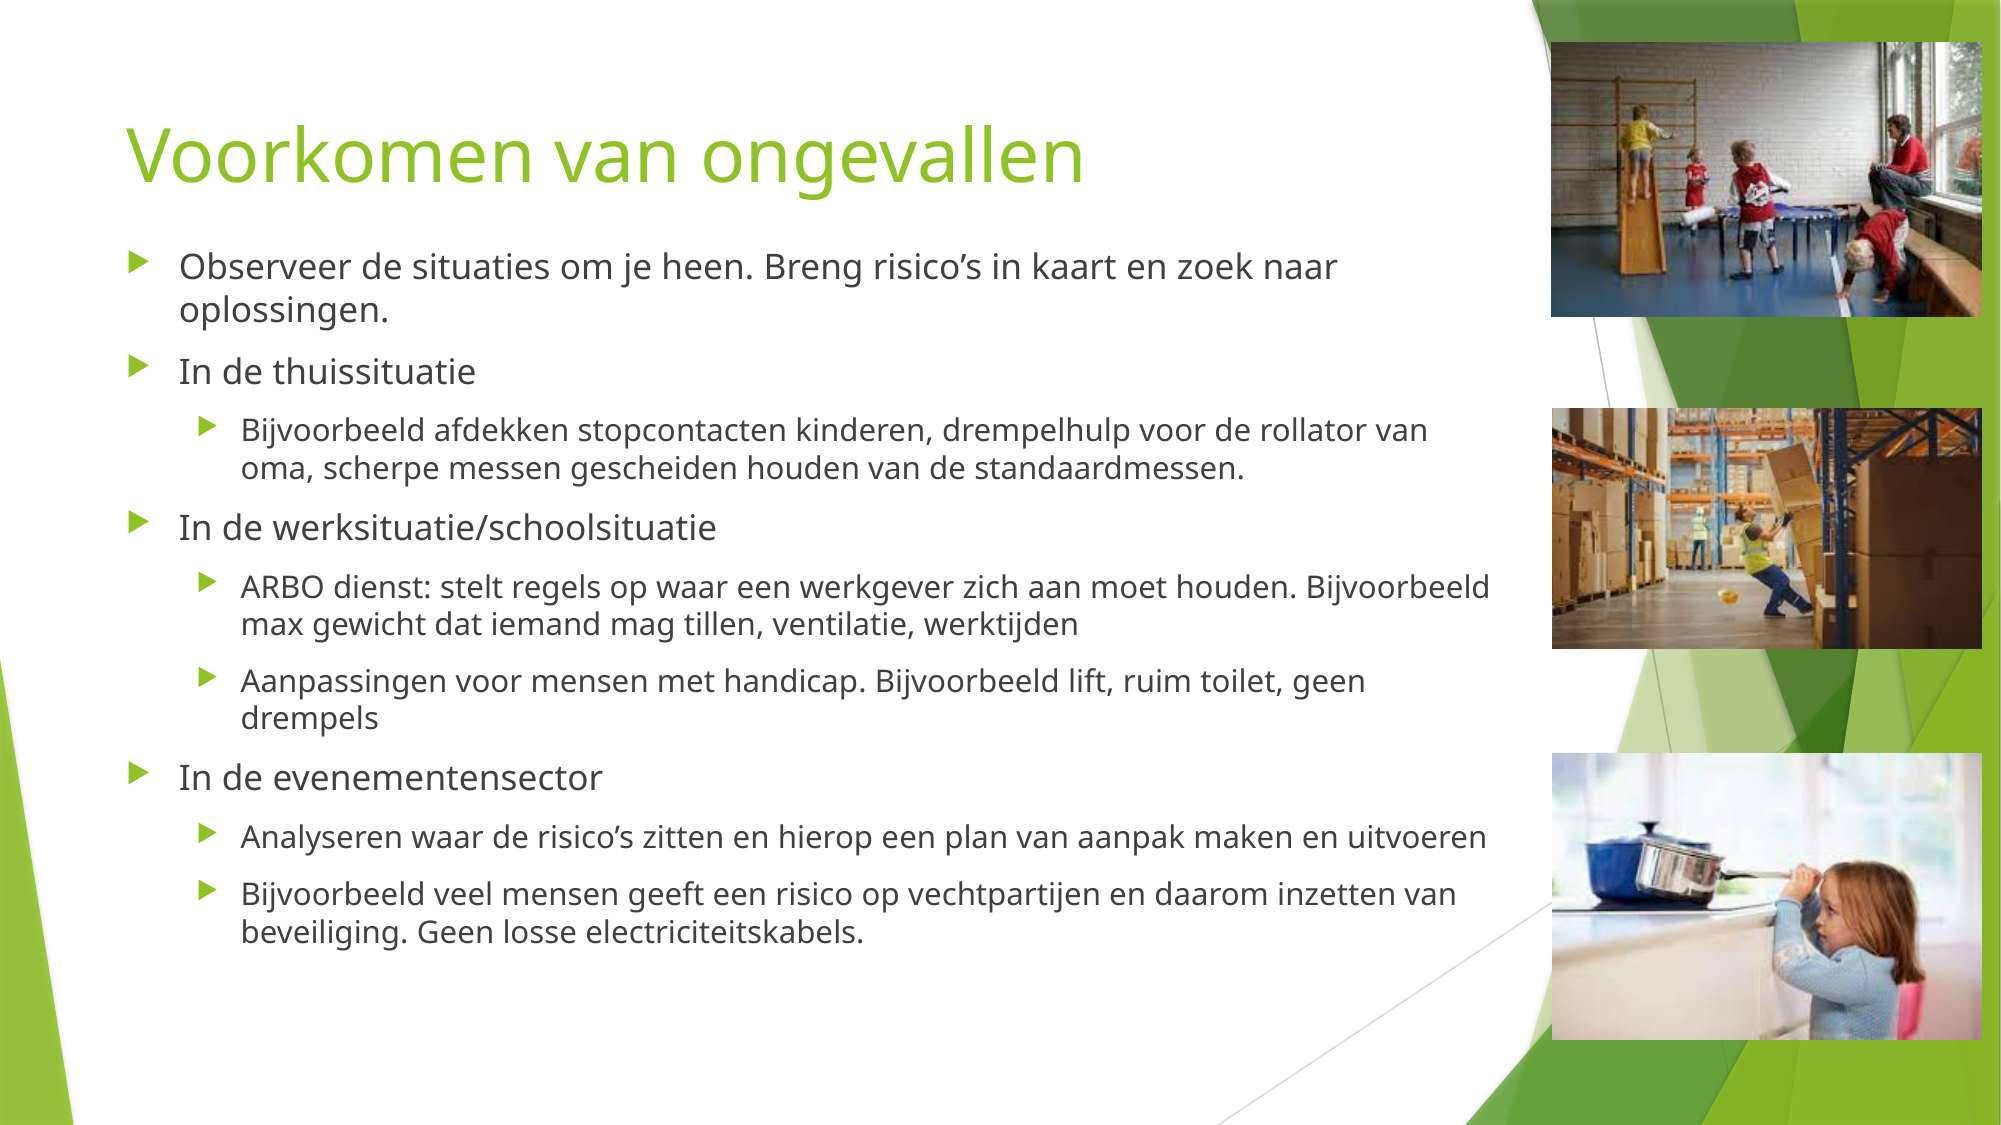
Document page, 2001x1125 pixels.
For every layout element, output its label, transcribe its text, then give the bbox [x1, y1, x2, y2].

picture [1551, 752, 1983, 1040]
picture [1551, 407, 1983, 650]
title Voorkomen van ongevallen [111, 99, 1522, 237]
list Observeer de situaties om je heen. Breng risico’s in kaart en zoek naar oplossingen. In de thuissituatie Bijvoorbeeld afdekken stopcontacten kinderen, drempelhulp voor de rollator van oma, scherpe messen gescheiden houden van de standaardmessen. In de werksituatie/schoolsituatie ARBO dienst: stelt regels op waar een werkgever zich aan moet houden. Bijvoorbeeld max gewicht dat iemand mag tillen, ventilatie, werktijden Aanpassingen voor mensen met handicap. Bijvoorbeeld lift, ruim toilet, geen drempels In de evenementensector Analyseren waar de risico’s zitten en hierop een plan van aanpak maken en uitvoeren Bijvoorbeeld veel mensen geeft een risico op vechtpartijen en daarom inzetten van beveiliging. Geen losse electriciteitskabels. [111, 237, 1522, 992]
picture [1551, 42, 1983, 318]
